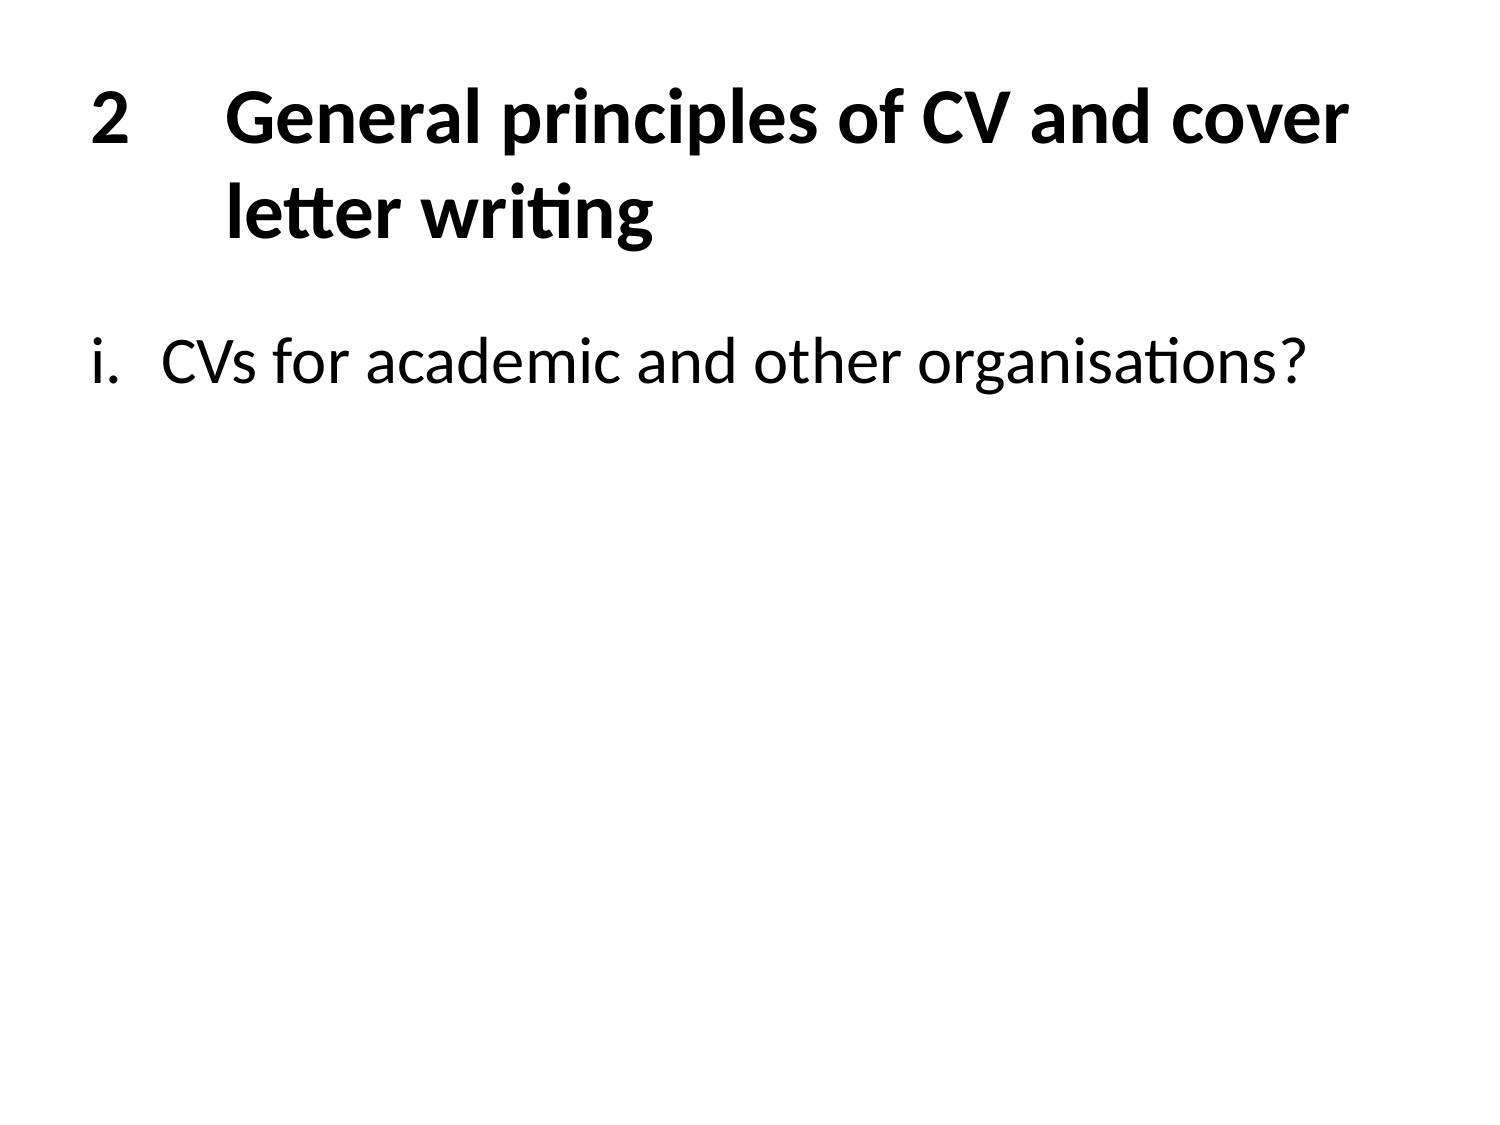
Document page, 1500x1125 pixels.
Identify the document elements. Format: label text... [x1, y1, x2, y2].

title 2 General principles of CV and cover letter writing [75, 56, 1425, 263]
list i. CVs for academic and other organisations? [75, 309, 1425, 1005]
